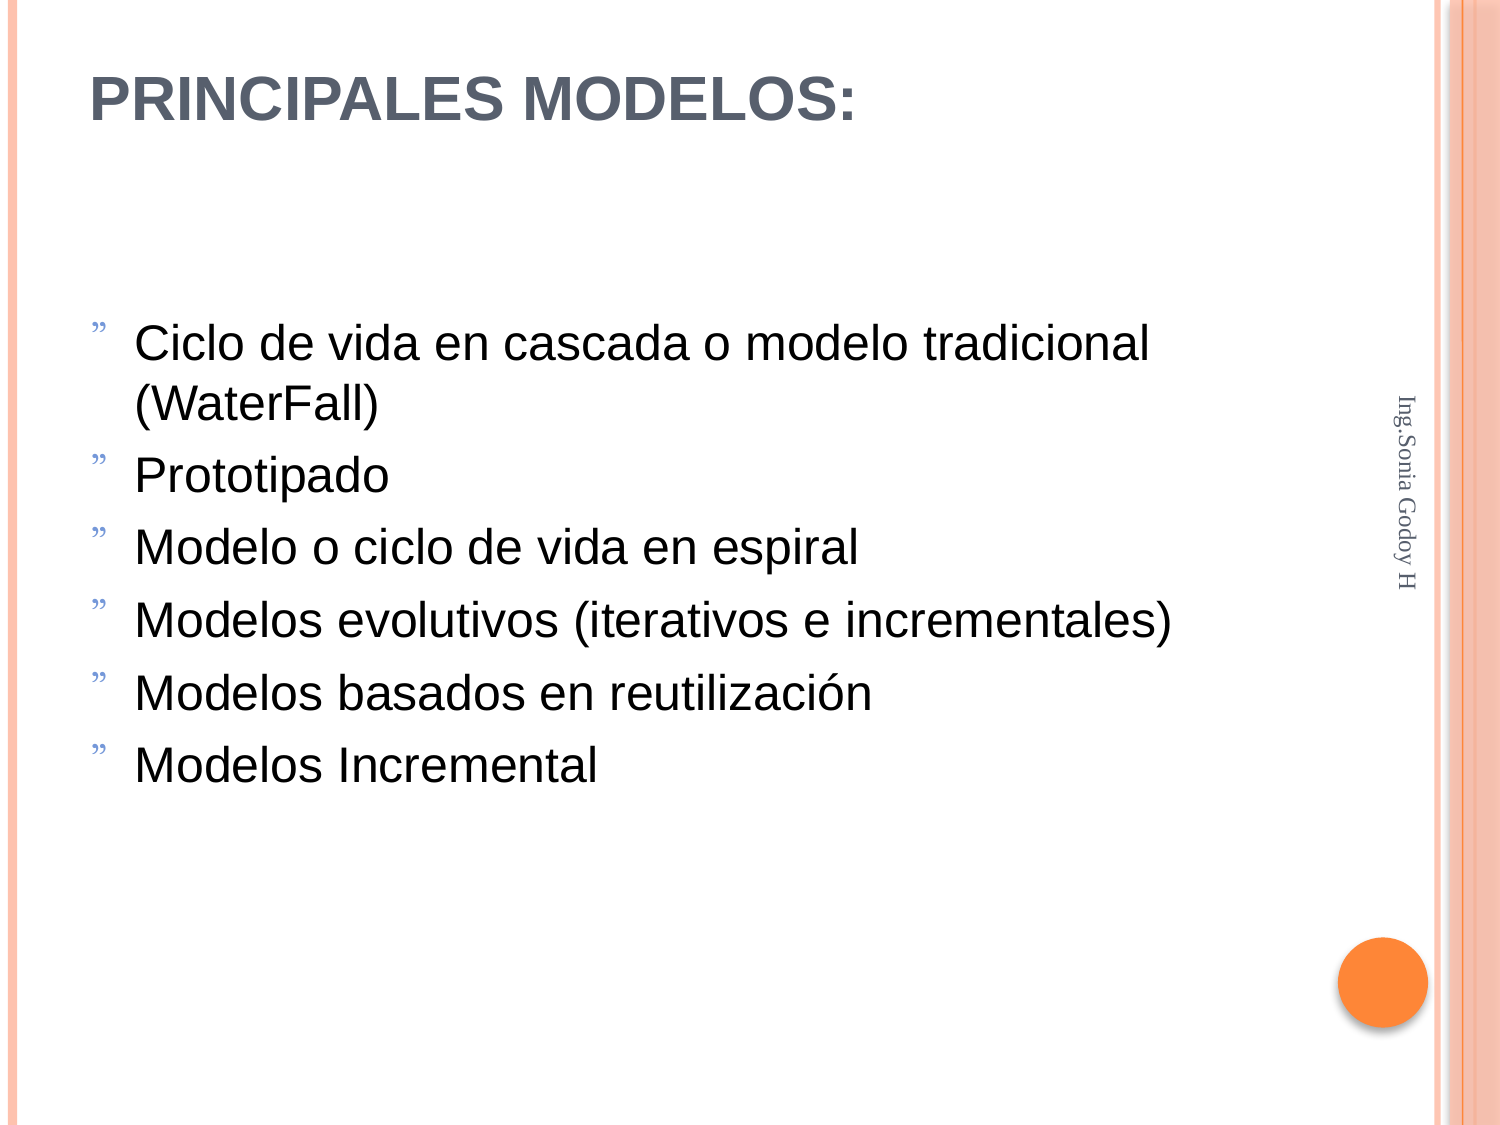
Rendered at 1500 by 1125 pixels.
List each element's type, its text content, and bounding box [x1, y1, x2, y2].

title Principales Modelos: [75, 45, 1300, 233]
footer Ing.Sonia Godoy H [1379, 380, 1440, 906]
list Ciclo de vida en cascada o modelo tradicional (WaterFall) Prototipado Modelo o ciclo de vida en espiral Modelos evolutivos (iterativos e incrementales) Modelos basados en reutilización Modelos Incremental [74, 262, 1301, 1063]
